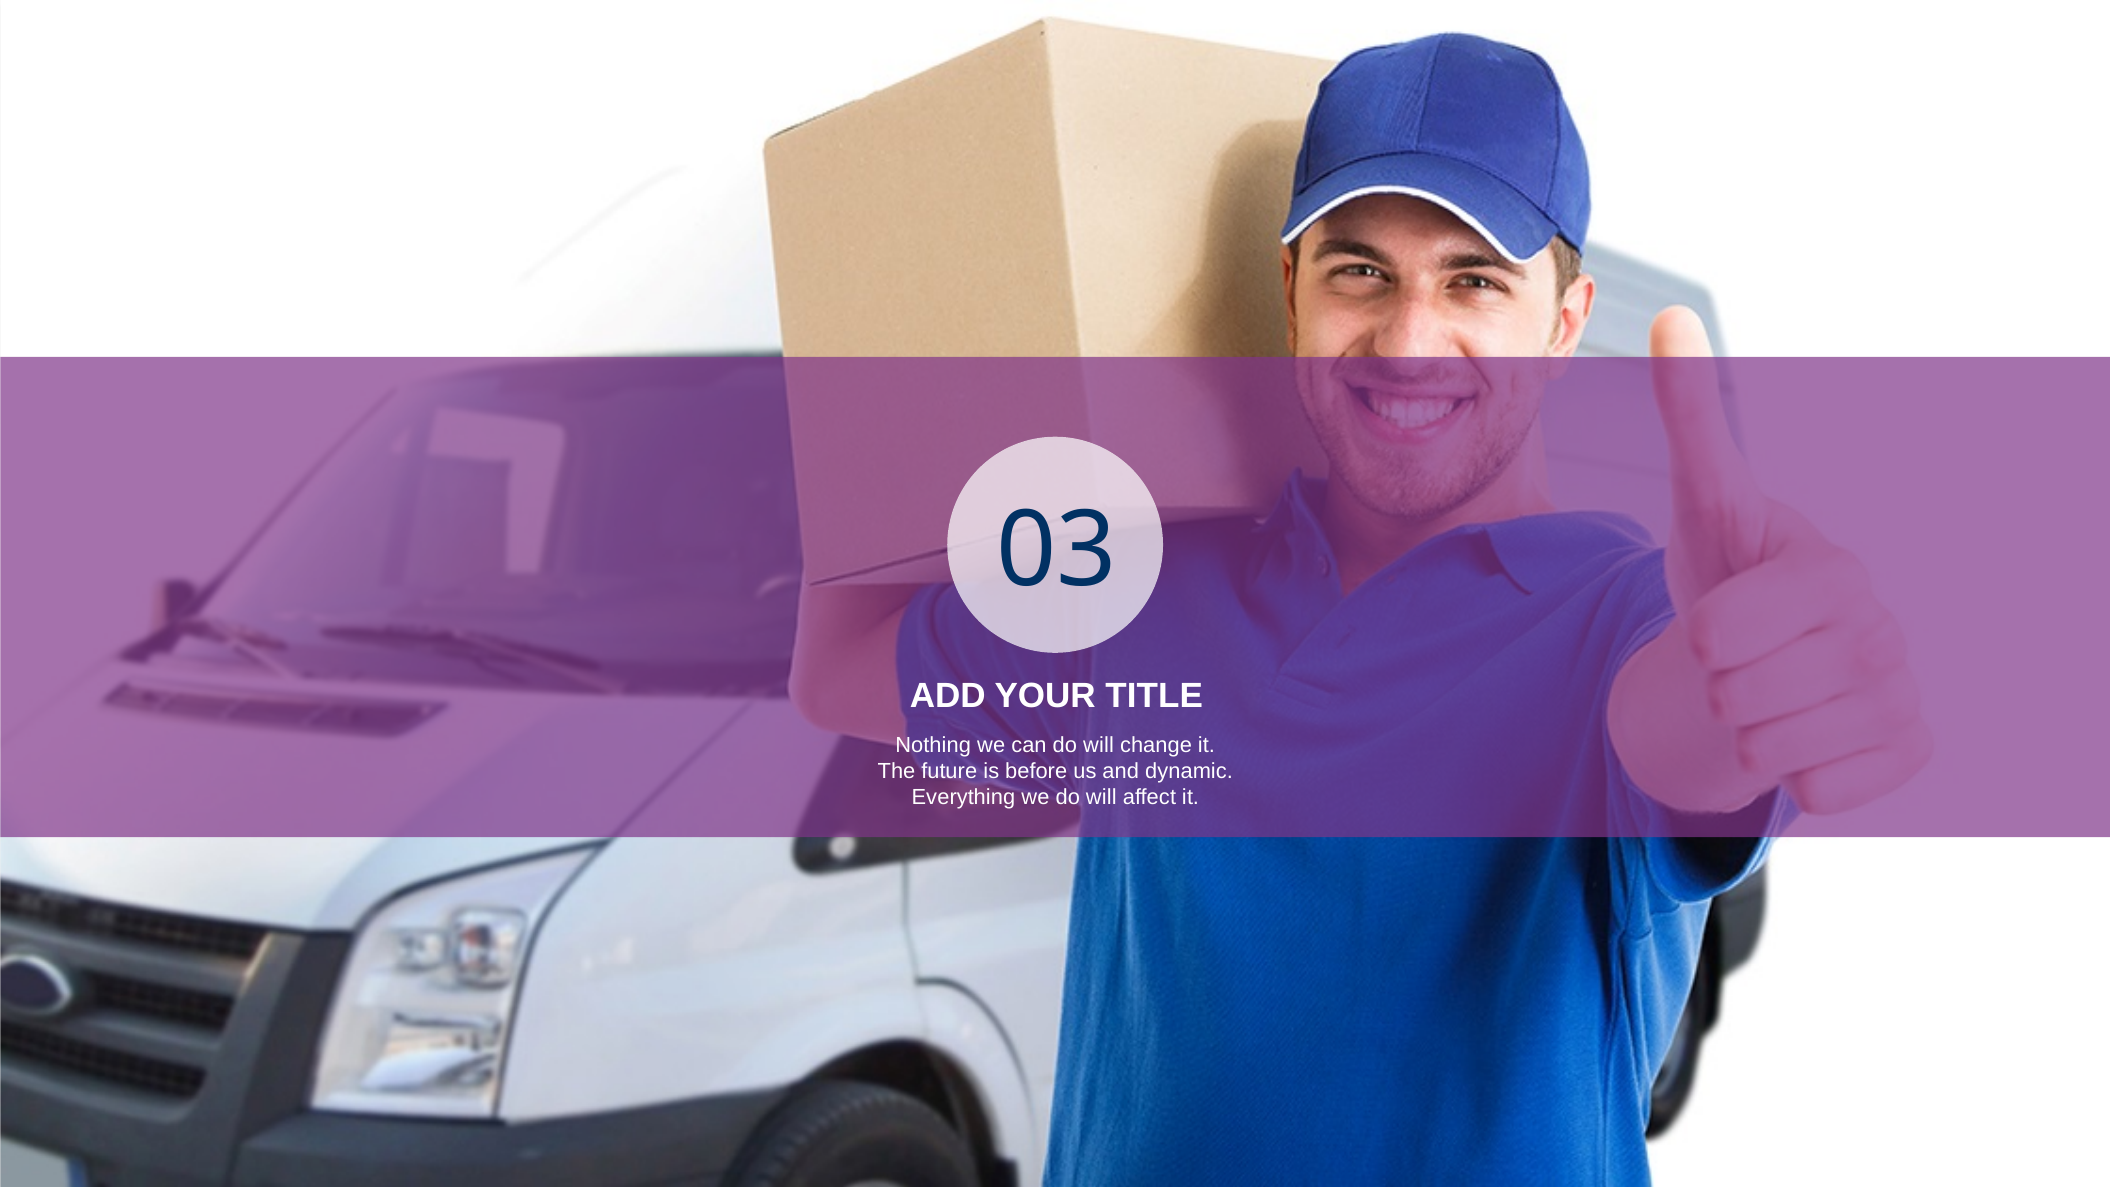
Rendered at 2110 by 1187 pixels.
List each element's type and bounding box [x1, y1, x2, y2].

text_box [0, 838, 2110, 1187]
text_box [947, 436, 1164, 653]
text_box [0, 356, 2110, 838]
text_box [861, 665, 1253, 818]
text_box [0, 0, 2110, 356]
